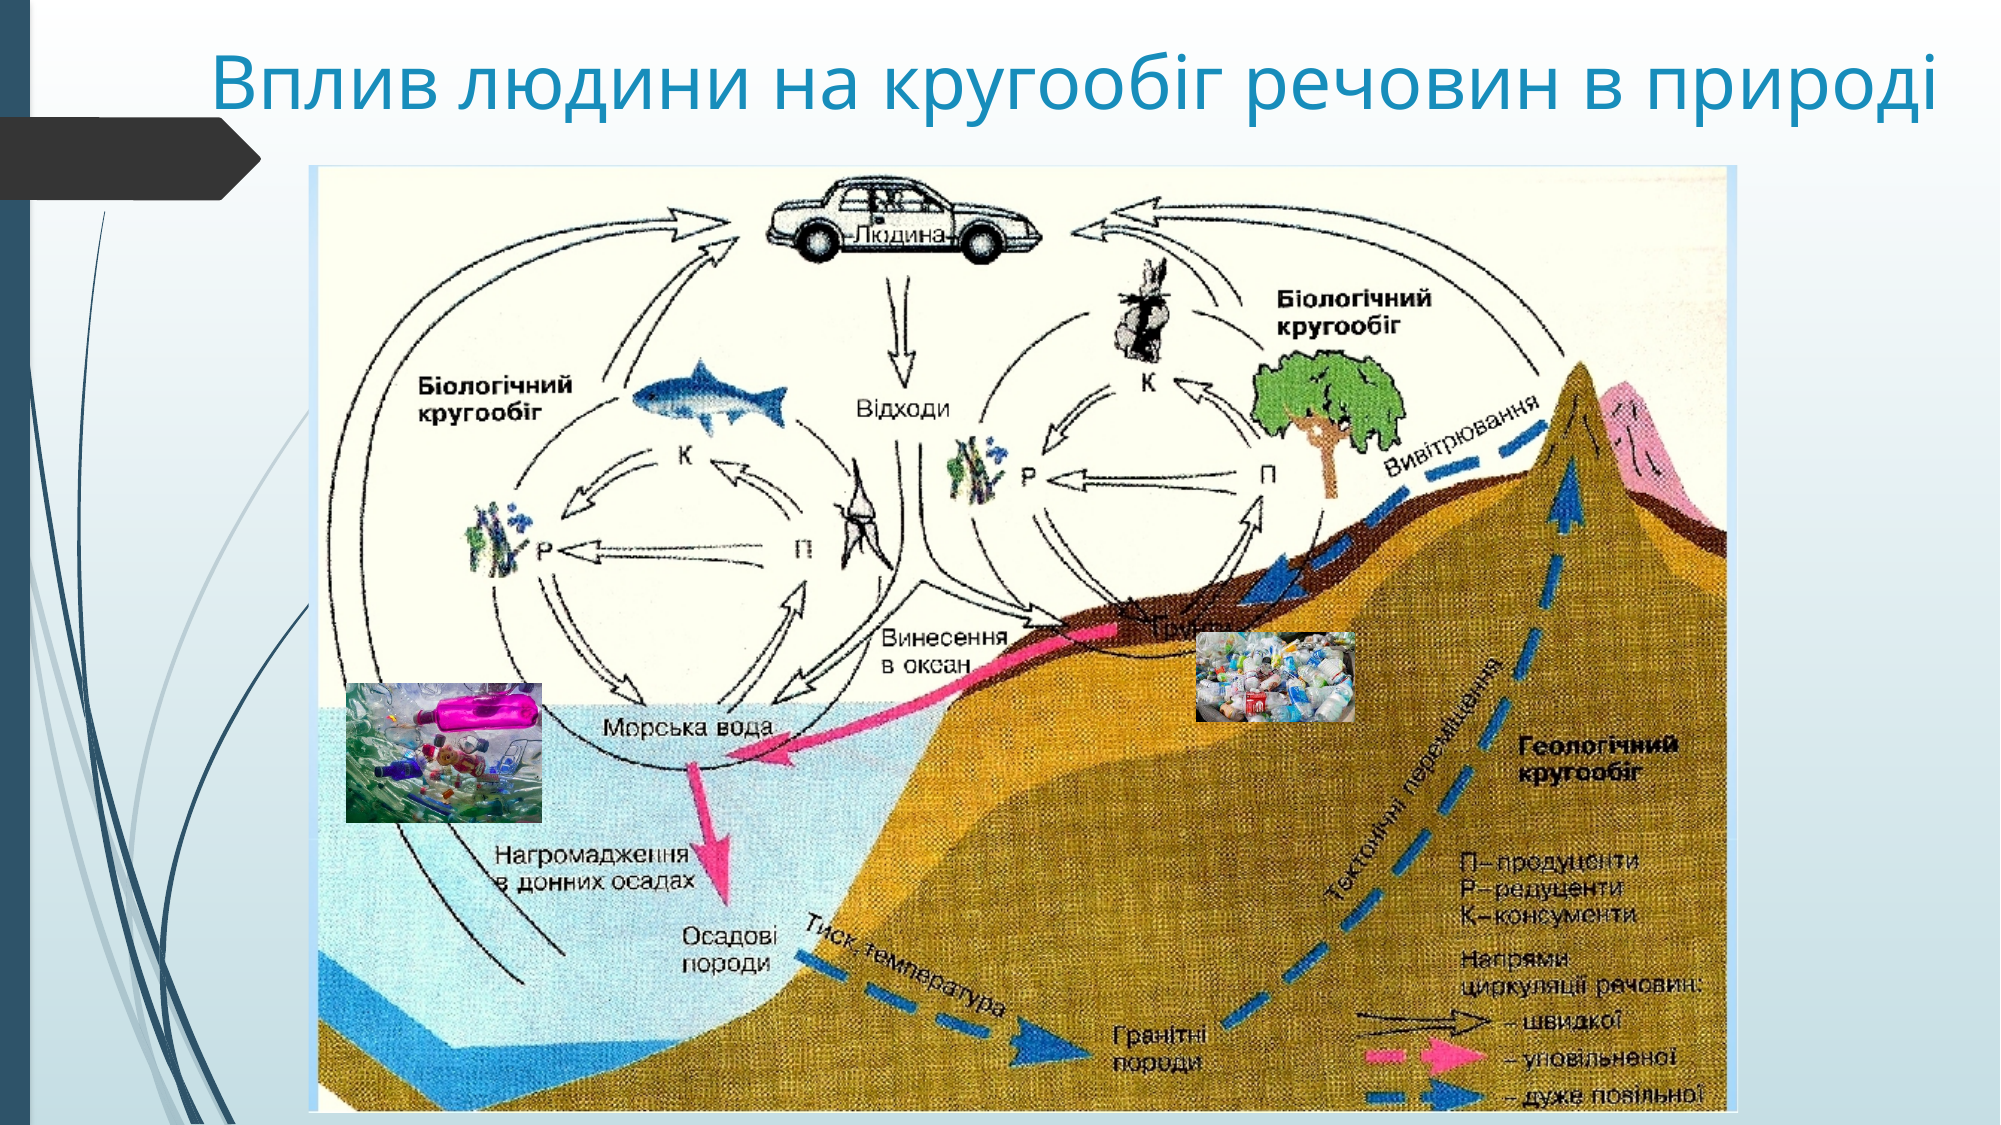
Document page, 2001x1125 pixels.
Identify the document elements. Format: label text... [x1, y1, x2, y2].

title Вплив людини на кругообіг речовин в природі [194, 27, 1981, 238]
picture [308, 165, 1739, 1114]
